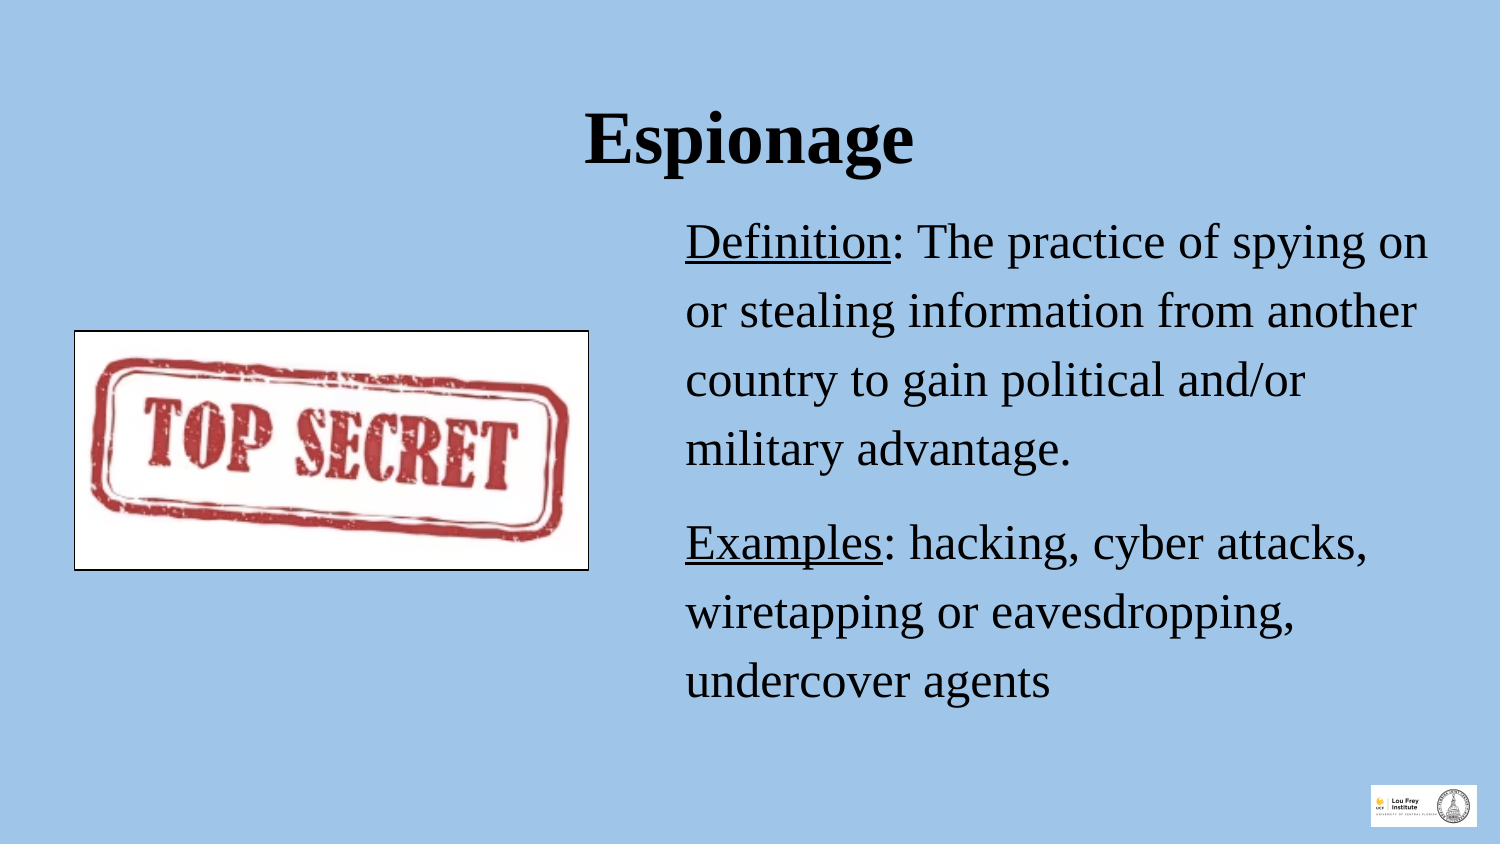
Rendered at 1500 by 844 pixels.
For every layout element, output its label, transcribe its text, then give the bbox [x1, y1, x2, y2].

list Definition: The practice of spying on or stealing information from another country to gain political and/or military advantage. Examples: hacking, cyber attacks, wiretapping or eavesdropping, undercover agents [670, 184, 1456, 745]
picture [1371, 785, 1478, 827]
title Espionage [51, 72, 1449, 167]
picture [74, 331, 589, 570]
